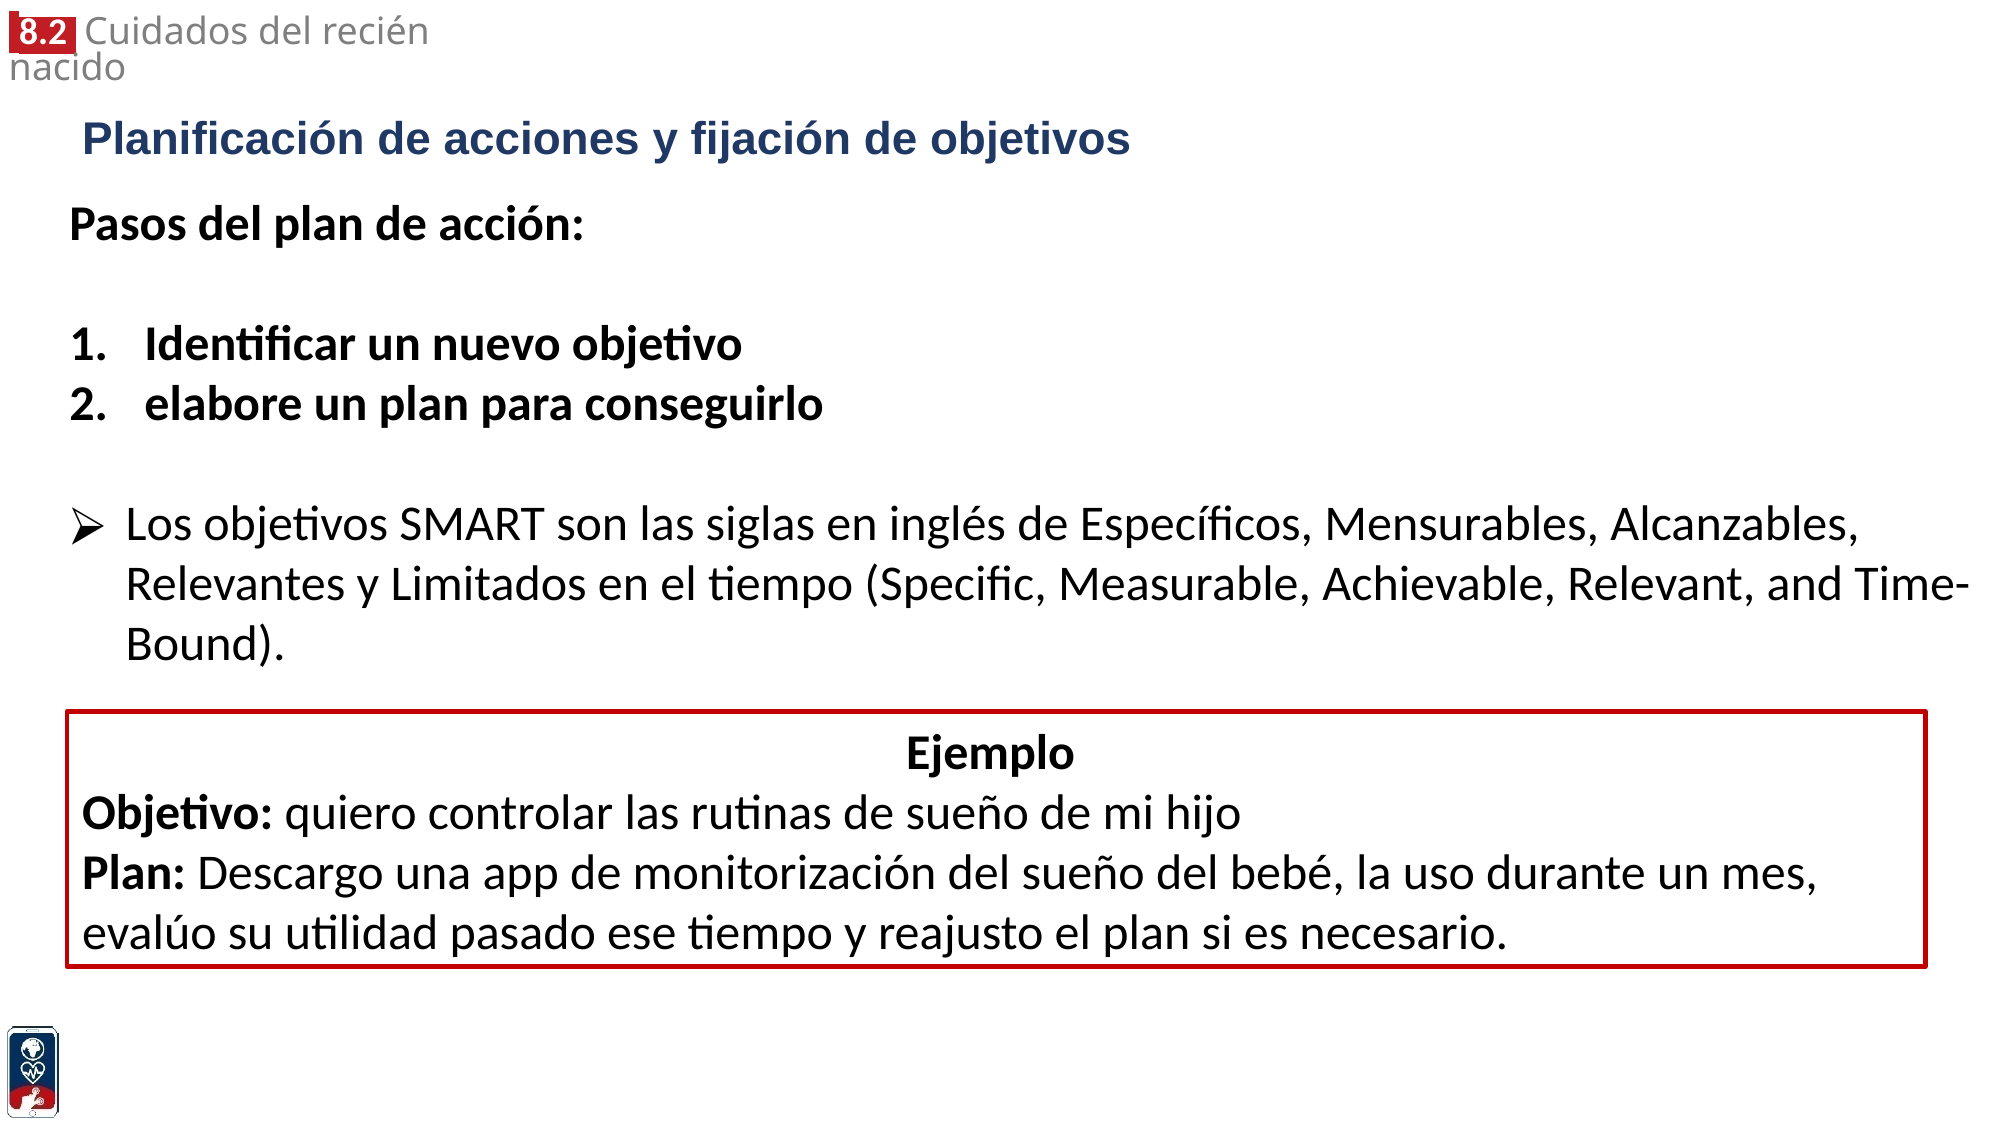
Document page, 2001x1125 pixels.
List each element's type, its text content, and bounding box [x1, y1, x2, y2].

text_box Ejemplo Objetivo: quiero controlar las rutinas de sueño de mi hijo Plan: Descargo una app de monitorización del sueño del bebé, la uso durante un mes, evalúo su utilidad pasado ese tiempo y reajusto el plan si es necesario. [67, 711, 1926, 967]
picture [7, 1026, 59, 1118]
text_box Pasos del plan de acción: Identificar un nuevo objetivo elabore un plan para conseguirlo Los objetivos SMART son las siglas en inglés de Específicos, Mensurables, Alcanzables, Relevantes y Limitados en el tiempo (Specific, Measurable, Achievable, Relevant, and Time-Bound). [54, 183, 1987, 623]
title Planificación de acciones y fijación de objetivos [67, 76, 1882, 183]
